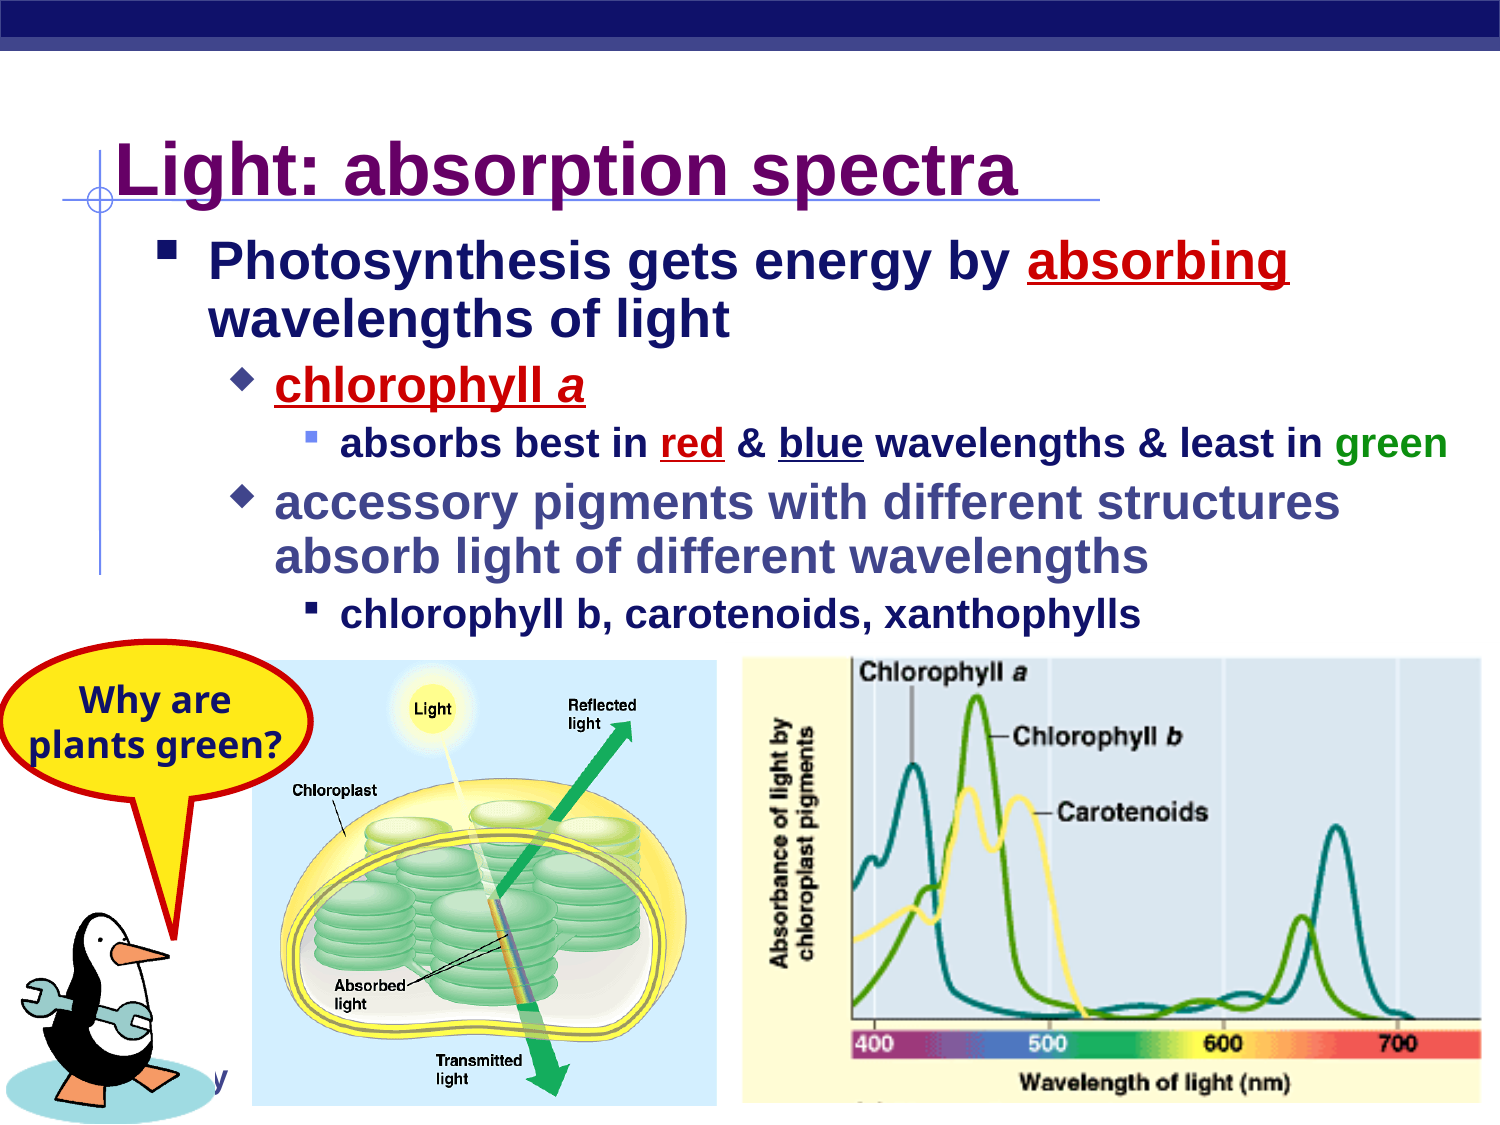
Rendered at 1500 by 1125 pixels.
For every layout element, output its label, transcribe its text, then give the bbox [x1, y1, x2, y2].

picture [244, 660, 723, 1106]
list Photosynthesis gets energy by absorbing wavelengths of light chlorophyll a absorbs best in red & blue wavelengths & least in green accessory pigments with different structures absorb light of different wavelengths chlorophyll b, carotenoids, xanthophylls [137, 224, 1500, 659]
picture [724, 641, 1500, 1104]
picture [4, 911, 215, 1125]
title Light: absorption spectra [99, 112, 1376, 238]
text_box Why are plants green? [0, 641, 253, 910]
